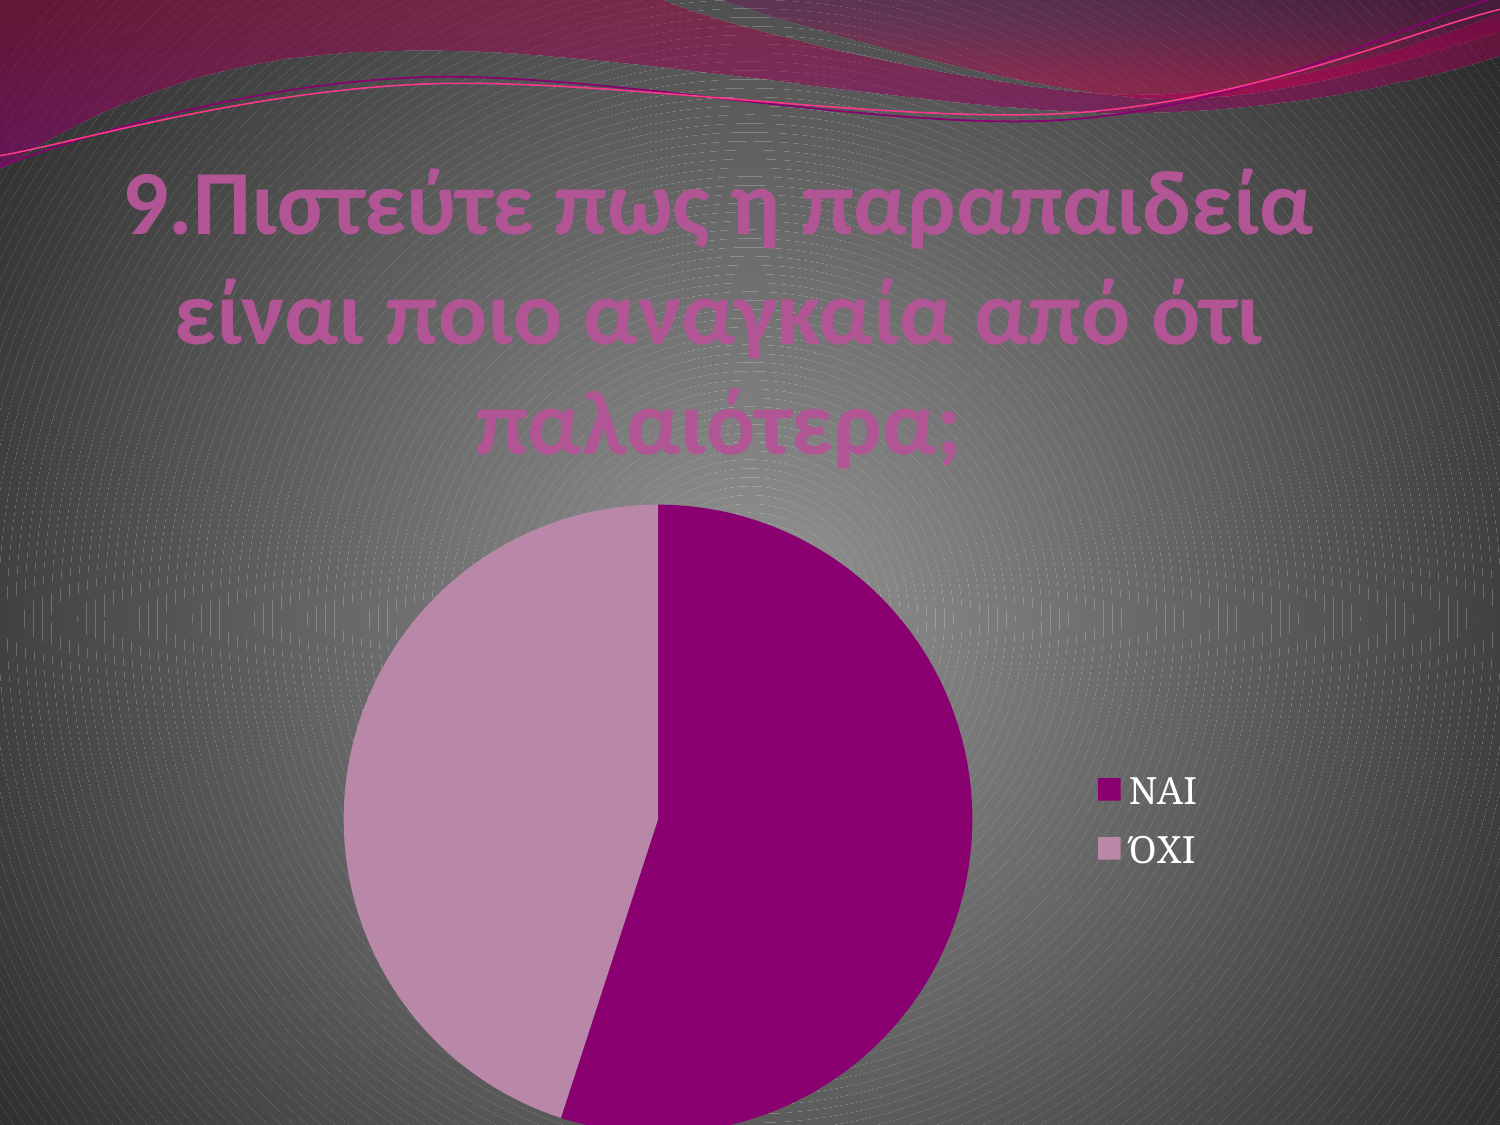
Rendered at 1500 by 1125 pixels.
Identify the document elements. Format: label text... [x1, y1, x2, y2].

title 9.Πιστεύτε πως η παραπαιδεία είναι ποιο αναγκαία από ότι παλαιότερα; [76, 172, 1365, 473]
chart [229, 491, 1223, 1125]
